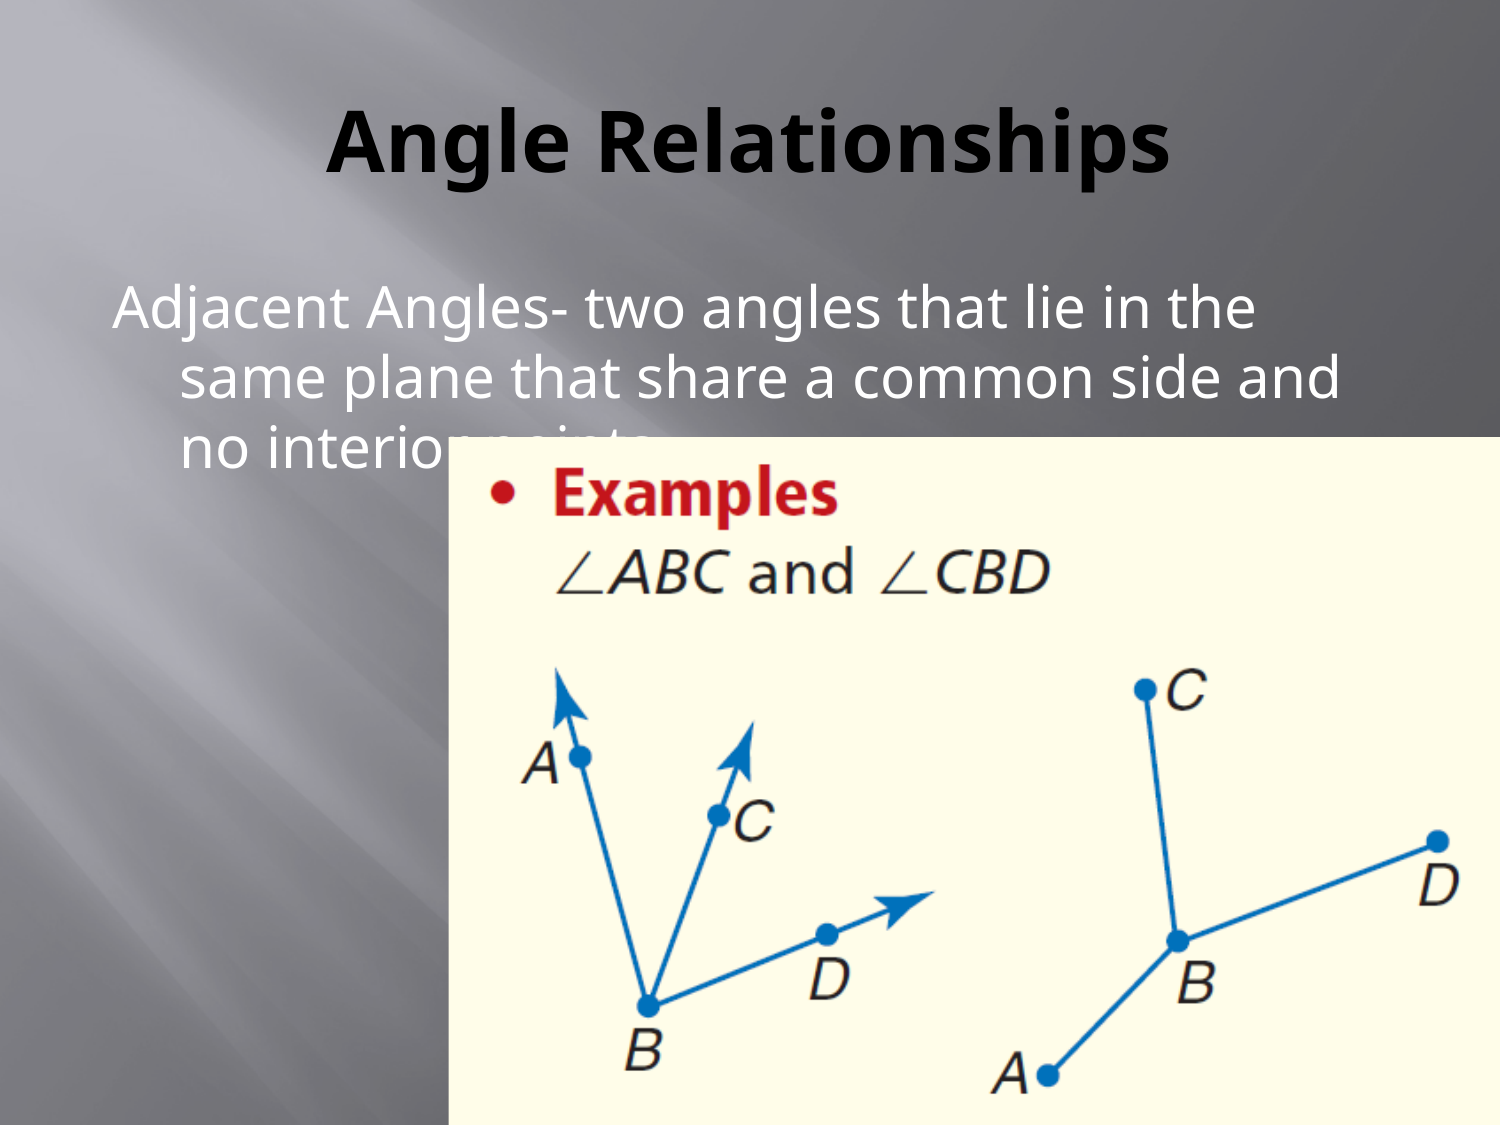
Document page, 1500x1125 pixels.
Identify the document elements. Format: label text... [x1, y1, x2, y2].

title Angle Relationships [75, 45, 1425, 233]
picture [448, 437, 1500, 1125]
list Adjacent Angles- two angles that lie in the same plane that share a common side and no interior points [75, 262, 1425, 1035]
